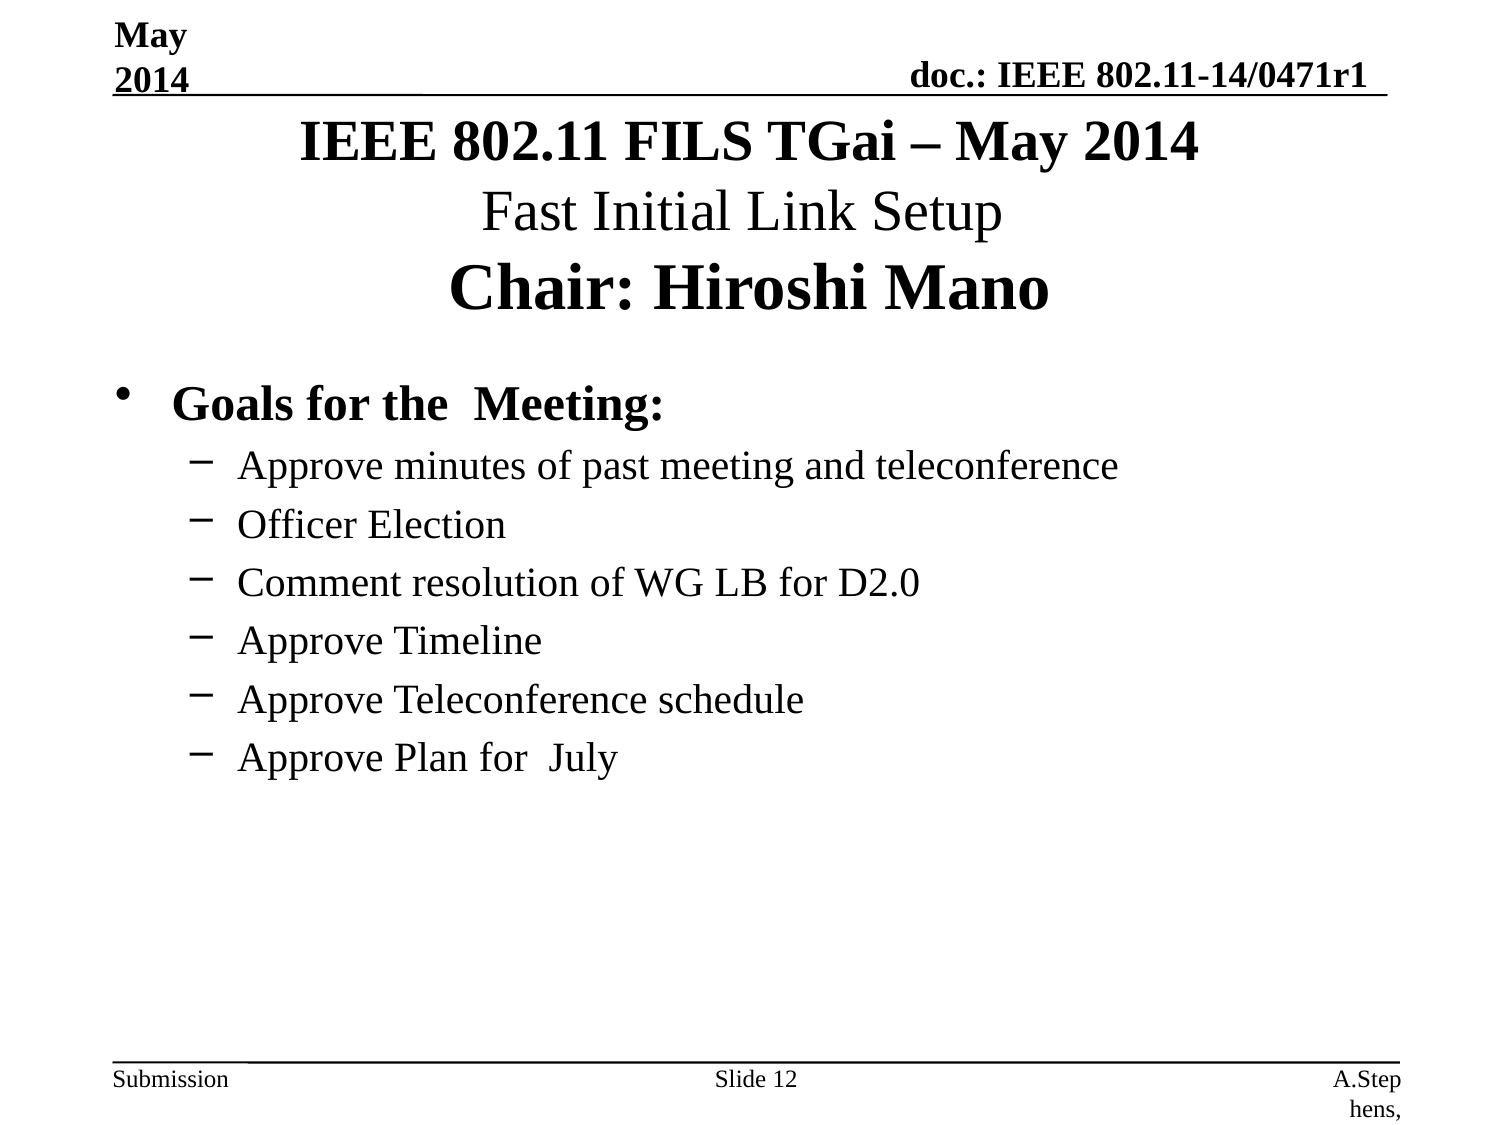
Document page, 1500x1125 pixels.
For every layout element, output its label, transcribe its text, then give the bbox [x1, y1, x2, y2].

title IEEE 802.11 FILS TGai – May 2014 Fast Initial Link Setup Chair: Hiroshi Mano [0, 125, 1500, 300]
footer A.Stephens, Intel, D. Stanley, Aruba [1325, 1062, 1402, 1093]
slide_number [114, 54, 257, 100]
slide_number Slide 12 [712, 1062, 800, 1093]
list Goals for the Meeting: Approve minutes of past meeting and teleconference Officer Election Comment resolution of WG LB for D2.0 Approve Timeline Approve Teleconference schedule Approve Plan for July [99, 362, 1500, 1038]
